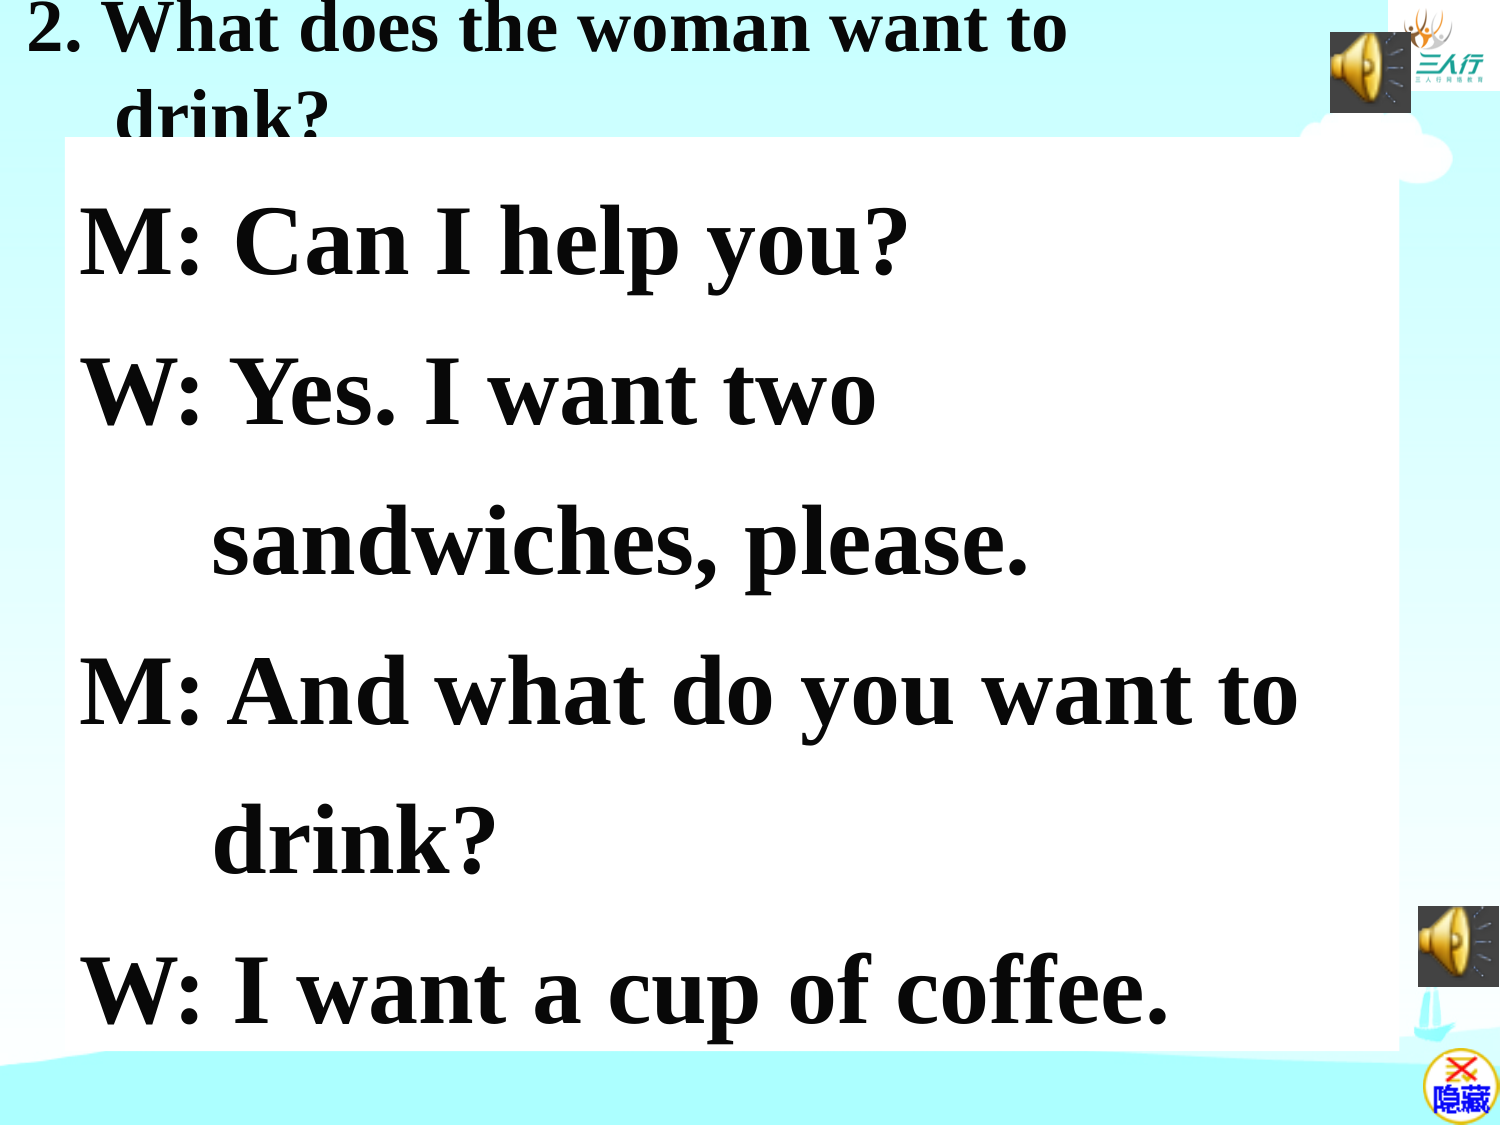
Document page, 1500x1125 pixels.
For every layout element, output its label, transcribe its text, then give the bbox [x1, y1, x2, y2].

picture [1328, 0, 1500, 115]
text_box A cup of milk. A cup of coffee. A cup of tea. [100, 90, 1258, 137]
picture [1416, 904, 1500, 989]
picture [1423, 1048, 1500, 1125]
text_box 2. What does the woman want to drink? [12, 0, 1294, 164]
text_box M: Can I help you? W: Yes. I want two sandwiches, please. M: And what do you want to drink? W: I want a cup of coffee. [64, 137, 1400, 1052]
